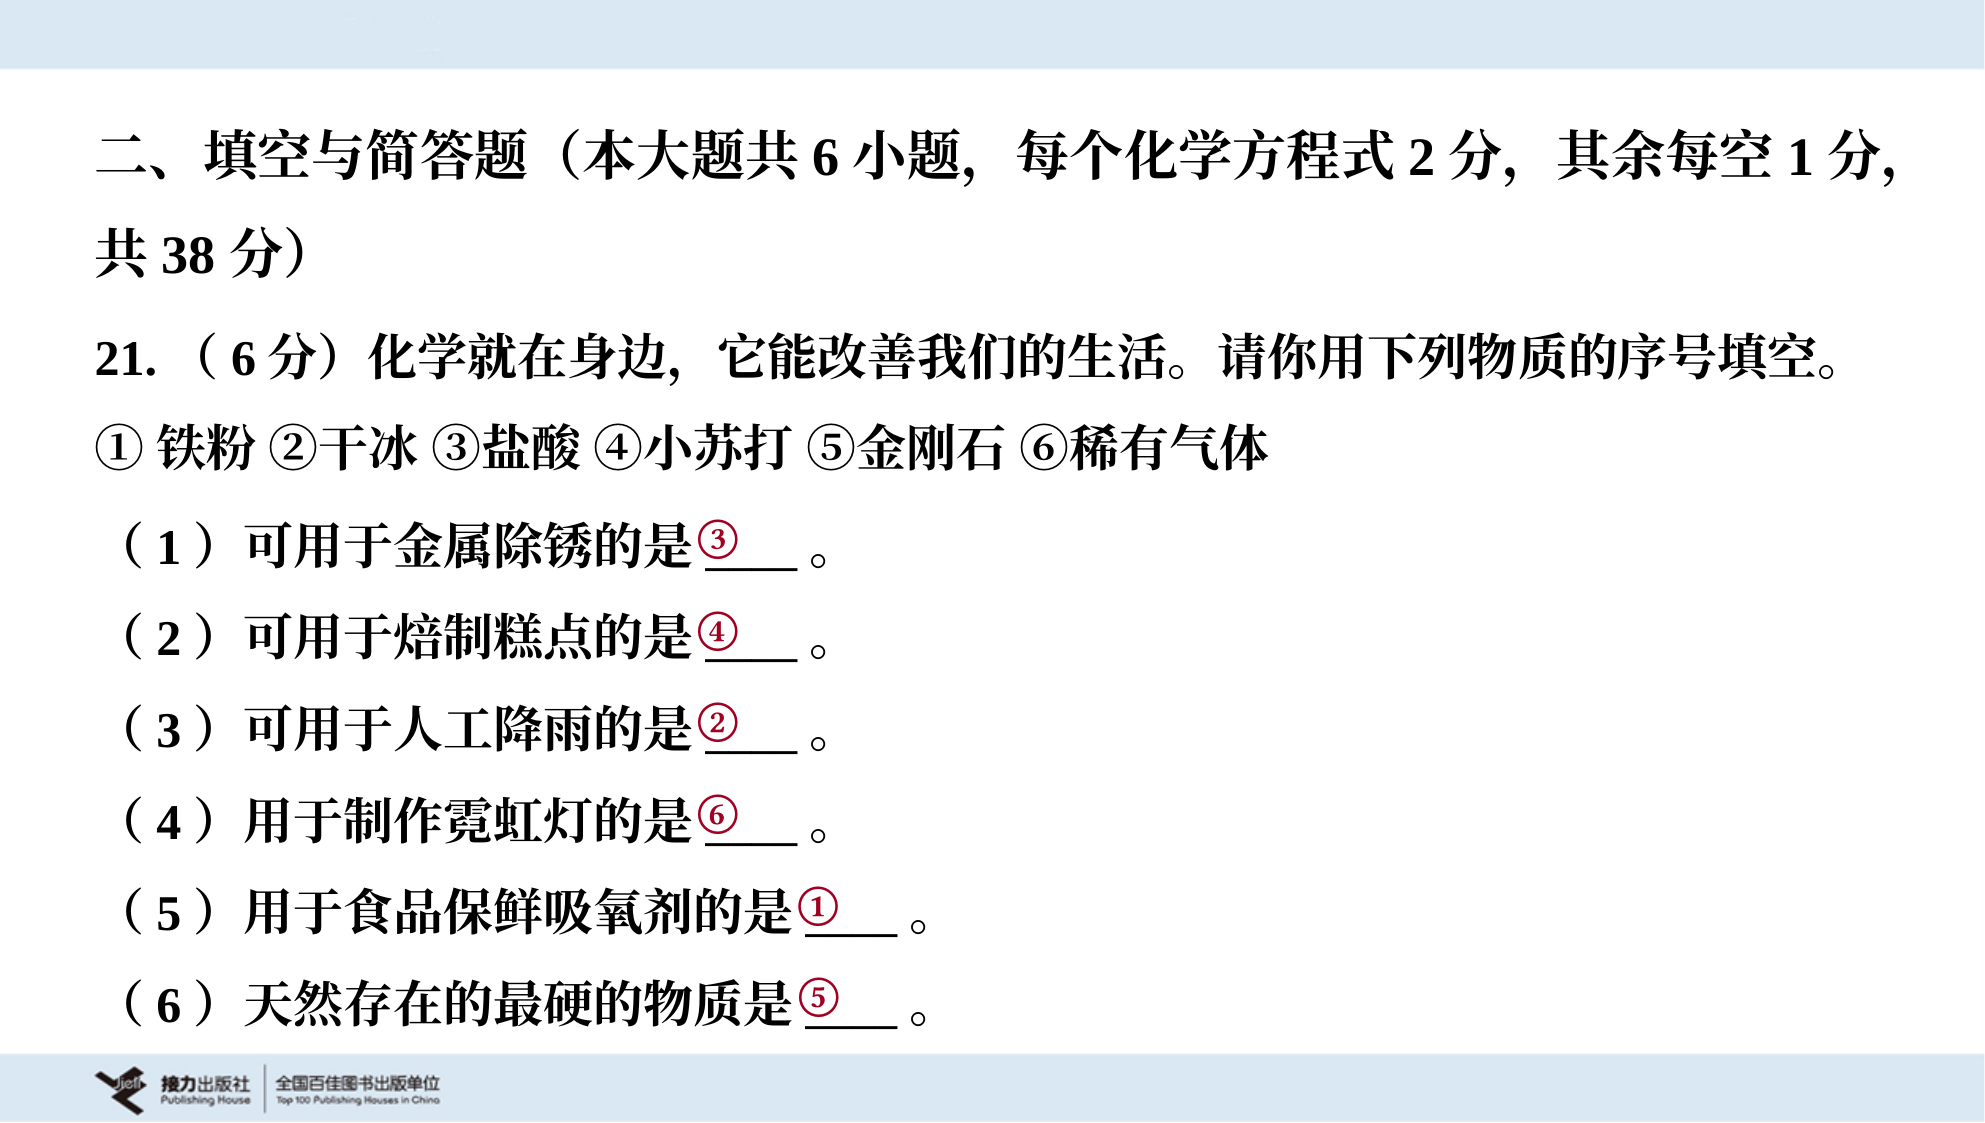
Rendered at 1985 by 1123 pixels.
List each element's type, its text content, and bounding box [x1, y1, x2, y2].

text_box ④ [675, 569, 762, 657]
text_box ② [675, 661, 762, 749]
text_box 21.（6分）化学就在身边，它能改善我们的生活。请你用下列物质的序号填空。 ①铁粉 ②干冰 ③盐酸 ④小苏打 ⑤金刚石 ⑥稀有气体 [94, 293, 1892, 477]
text_box （1）可用于金属除锈的是____。 （2）可用于焙制糕点的是____。 （3）可用于人工降雨的是____。 （4）用于制作霓虹灯的是____。 （5）用于食品保鲜吸氧剂的是____。 （6）天然存在的最硬的物质是____。 [94, 482, 1892, 1033]
text_box ① [775, 844, 862, 933]
text_box ⑥ [675, 752, 762, 841]
picture [0, 0, 1985, 1122]
text_box ⑤ [775, 936, 862, 1024]
text_box ③ [675, 477, 762, 566]
text_box 二、填空与简答题（本大题共6小题，每个化学方程式2分，其余每空1分， 共38分） [94, 88, 1892, 293]
